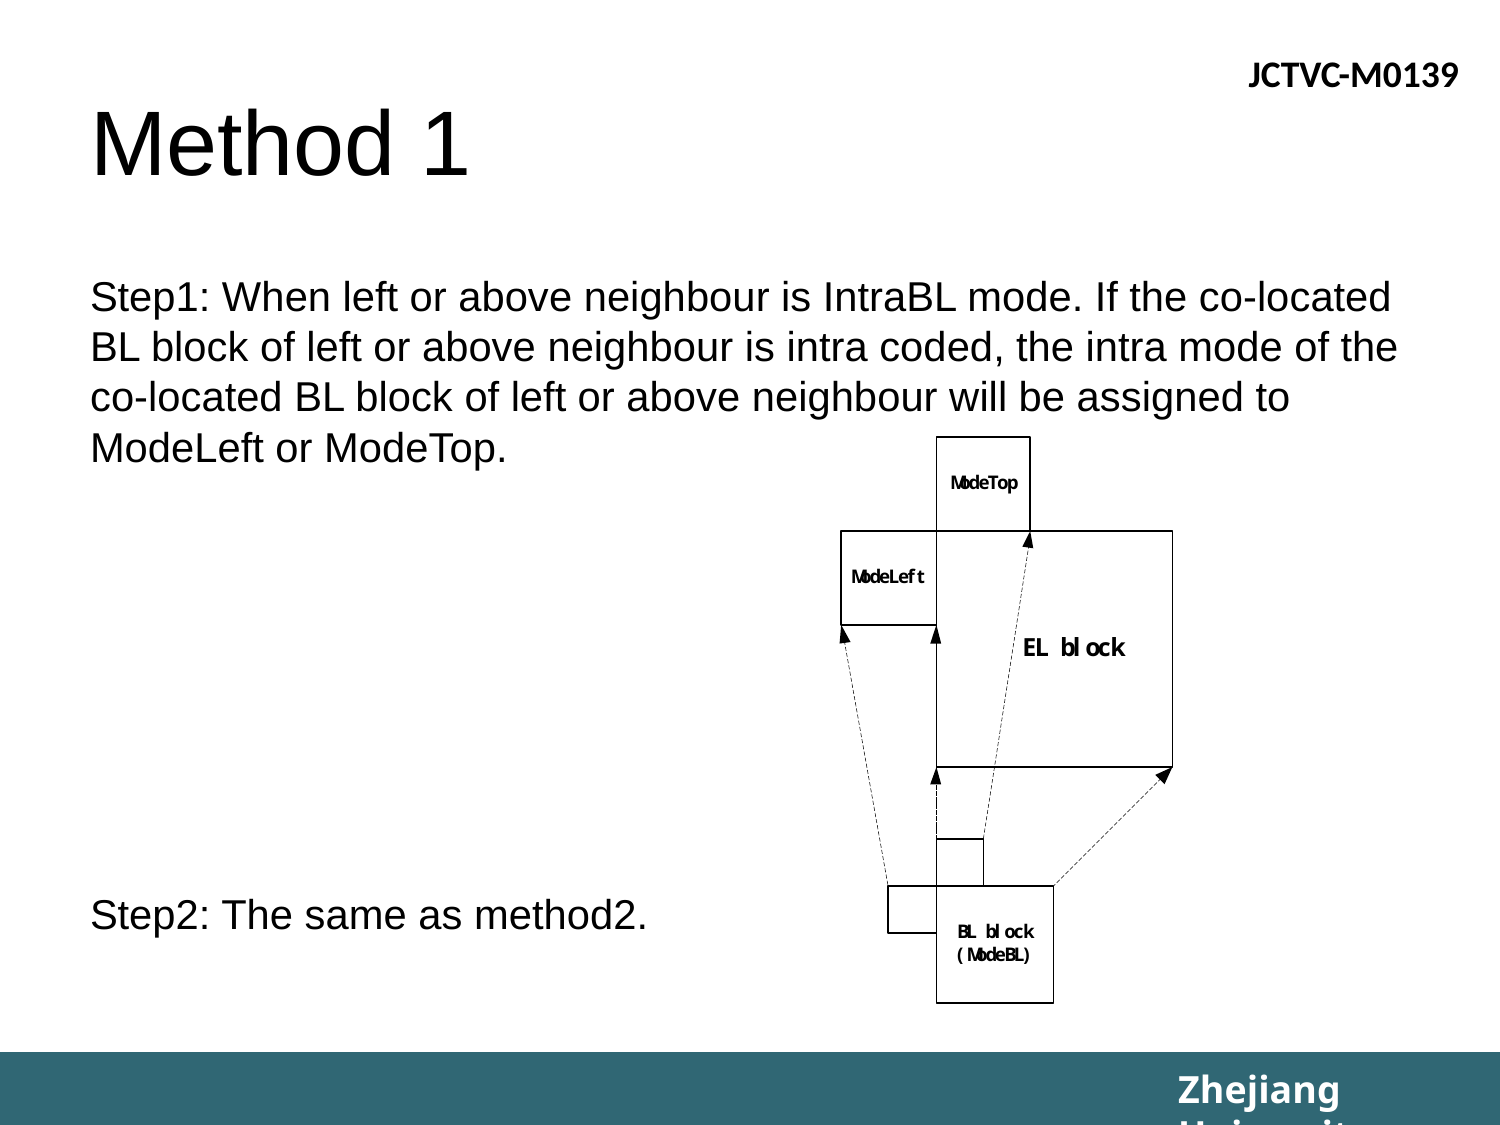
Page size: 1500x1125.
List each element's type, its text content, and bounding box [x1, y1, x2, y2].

list Step1: When left or above neighbour is IntraBL mode. If the co-located BL block of left or above neighbour is intra coded, the intra mode of the co-located BL block of left or above neighbour will be assigned to ModeLeft or ModeTop. Step2: The same as method2. [75, 262, 1425, 1005]
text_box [820, 432, 1193, 1008]
title Method 1 [75, 45, 1425, 233]
picture [0, 1052, 1500, 1125]
